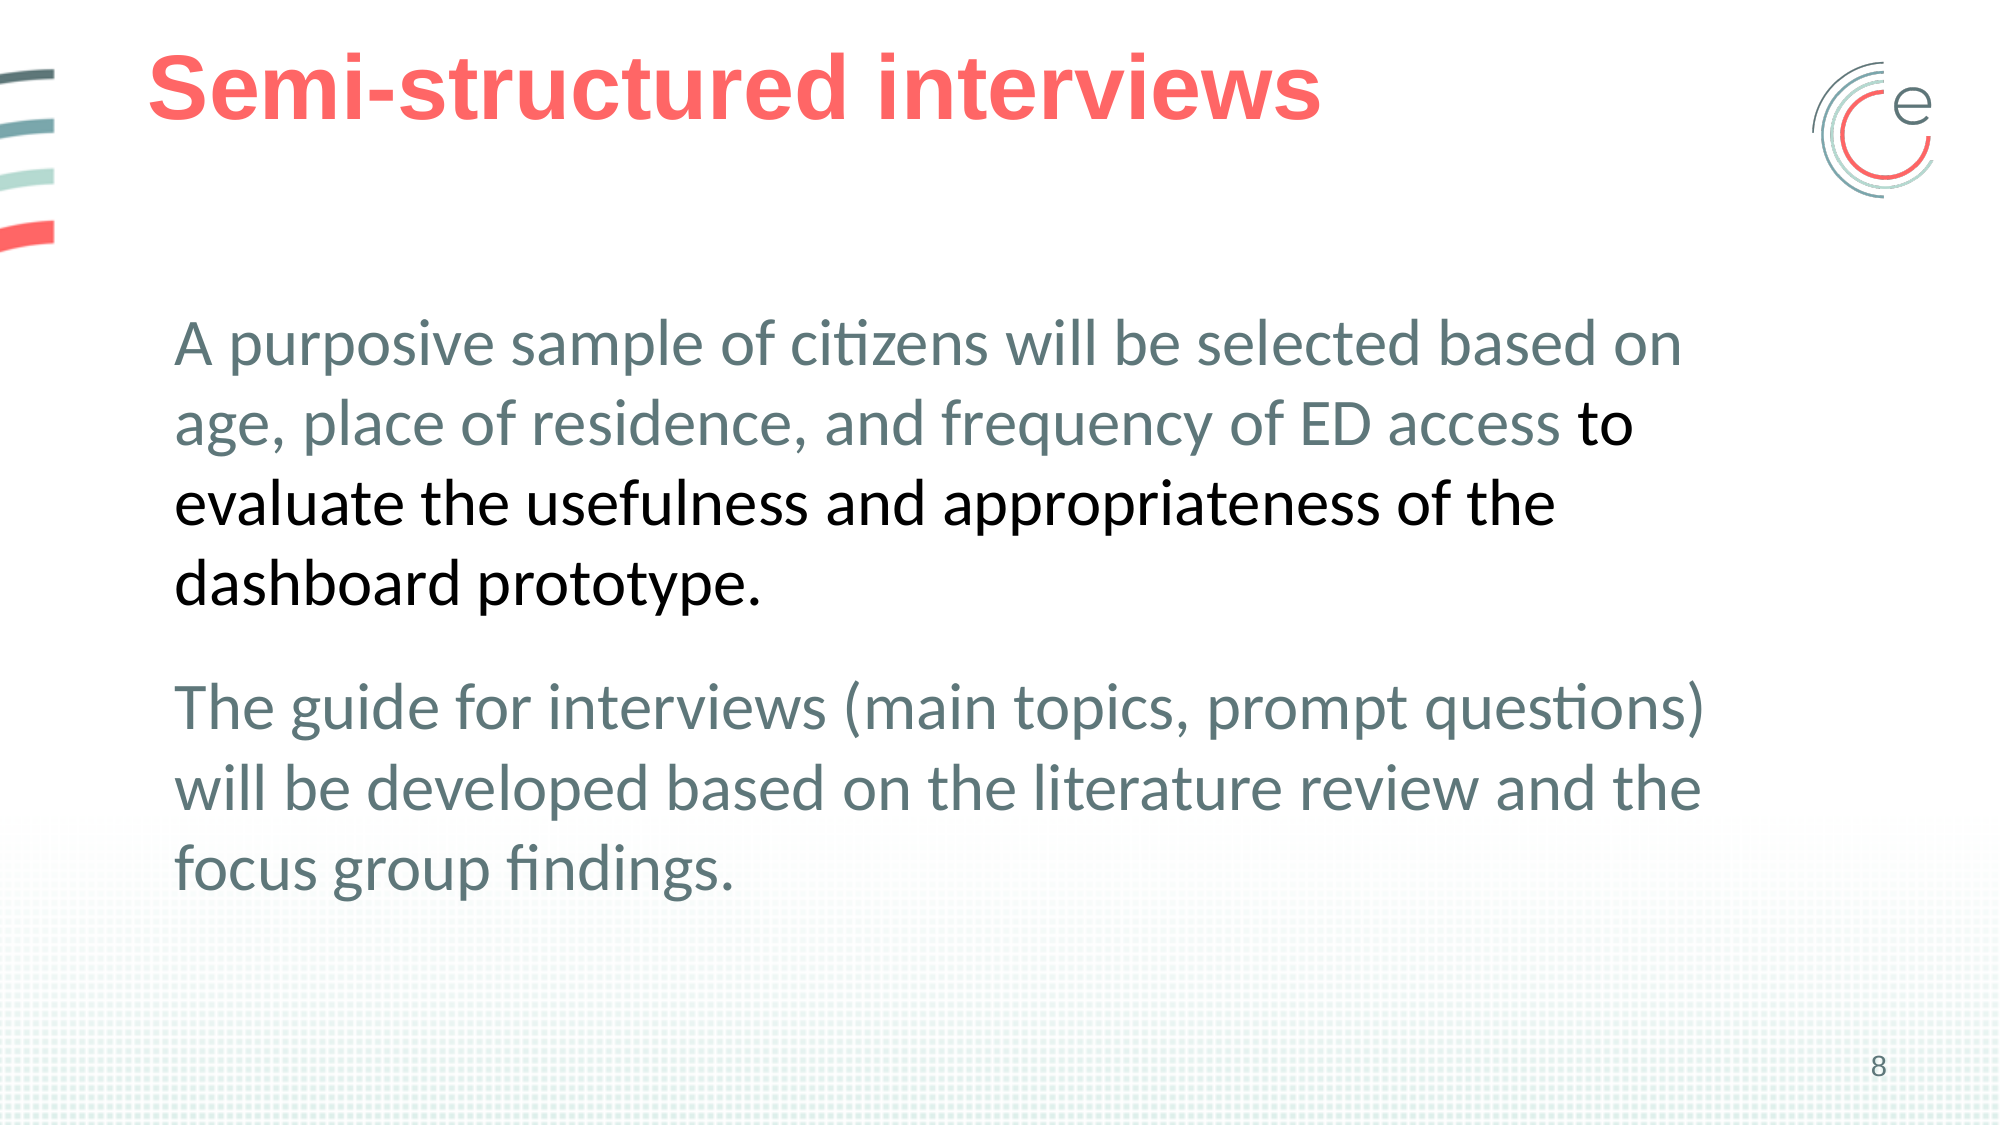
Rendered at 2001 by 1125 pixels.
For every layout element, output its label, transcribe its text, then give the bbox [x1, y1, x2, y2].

text_box A purposive sample of citizens will be selected based on age, place of residence, and frequency of ED access to evaluate the usefulness and appropriateness of the dashboard prototype. The guide for interviews (main topics, prompt questions) will be developed based on the literature review and the focus group findings. [160, 263, 1770, 979]
picture [0, 0, 2001, 1125]
title Semi-structured interviews [133, 33, 1645, 251]
